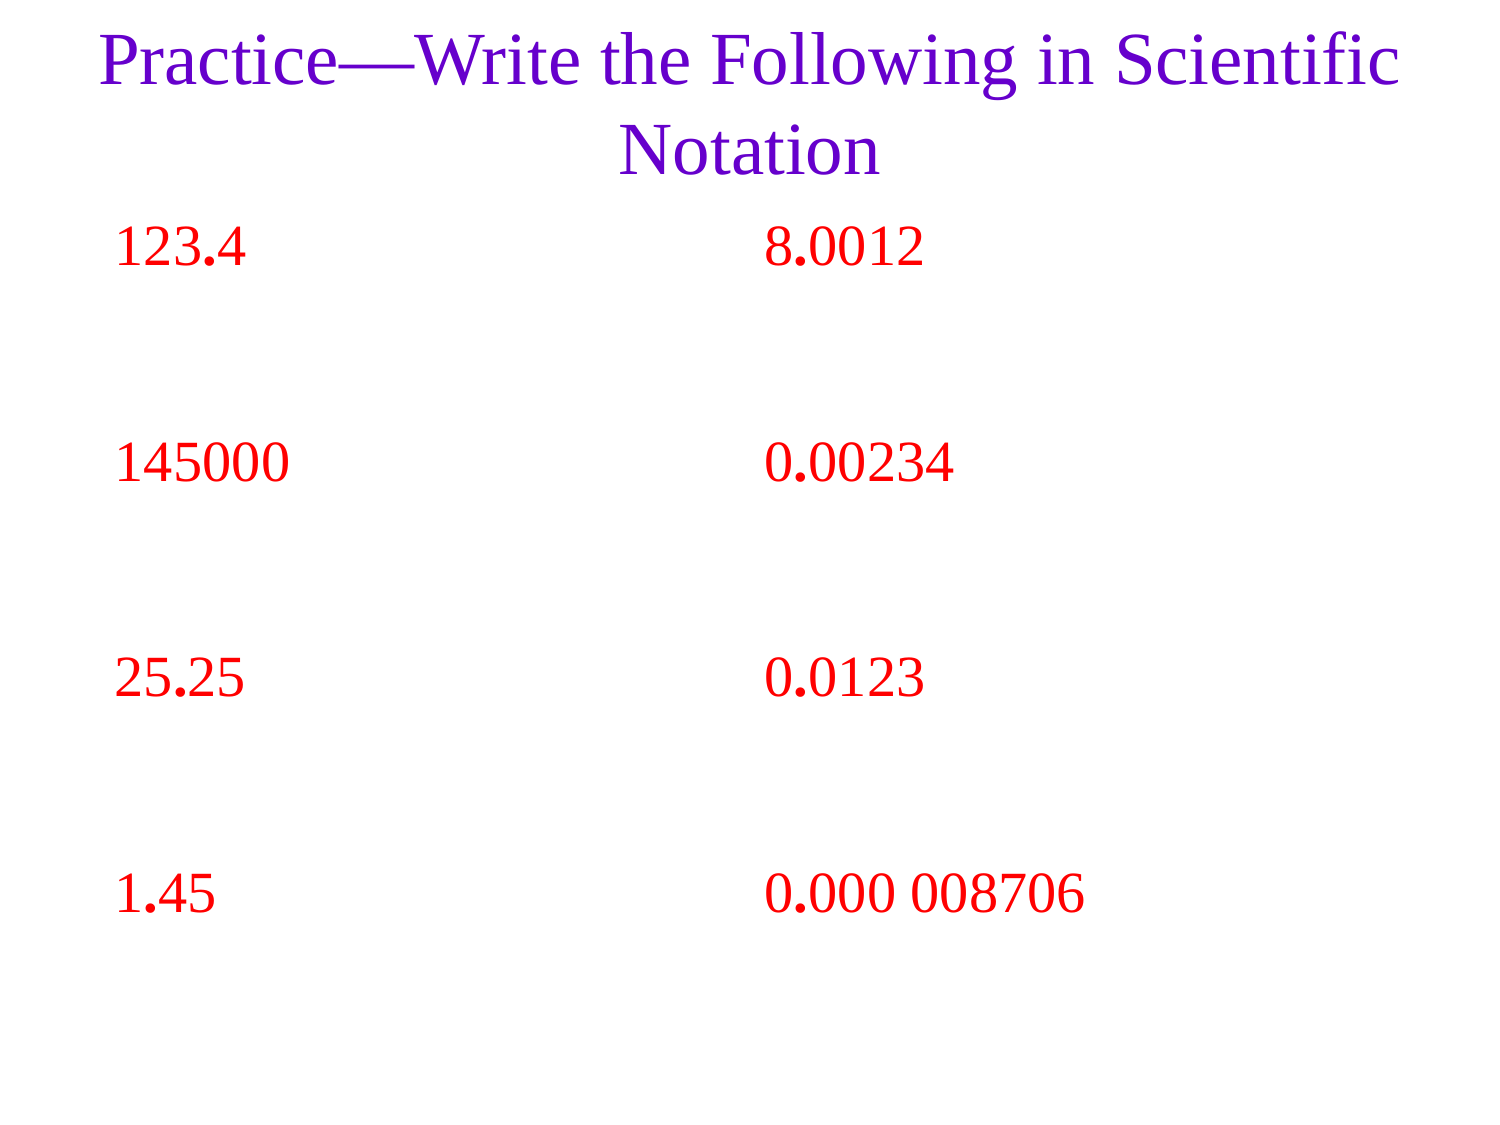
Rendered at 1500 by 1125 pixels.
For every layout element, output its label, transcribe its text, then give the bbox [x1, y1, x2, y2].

text_box 8.0012 0.00234 0.0123 0.000 008706 [749, 199, 1375, 1063]
text_box 123.4 145000 25.25 1.45 [99, 199, 725, 1063]
text_box Practice—Write the Following in Scientific Notation [37, 24, 1463, 175]
